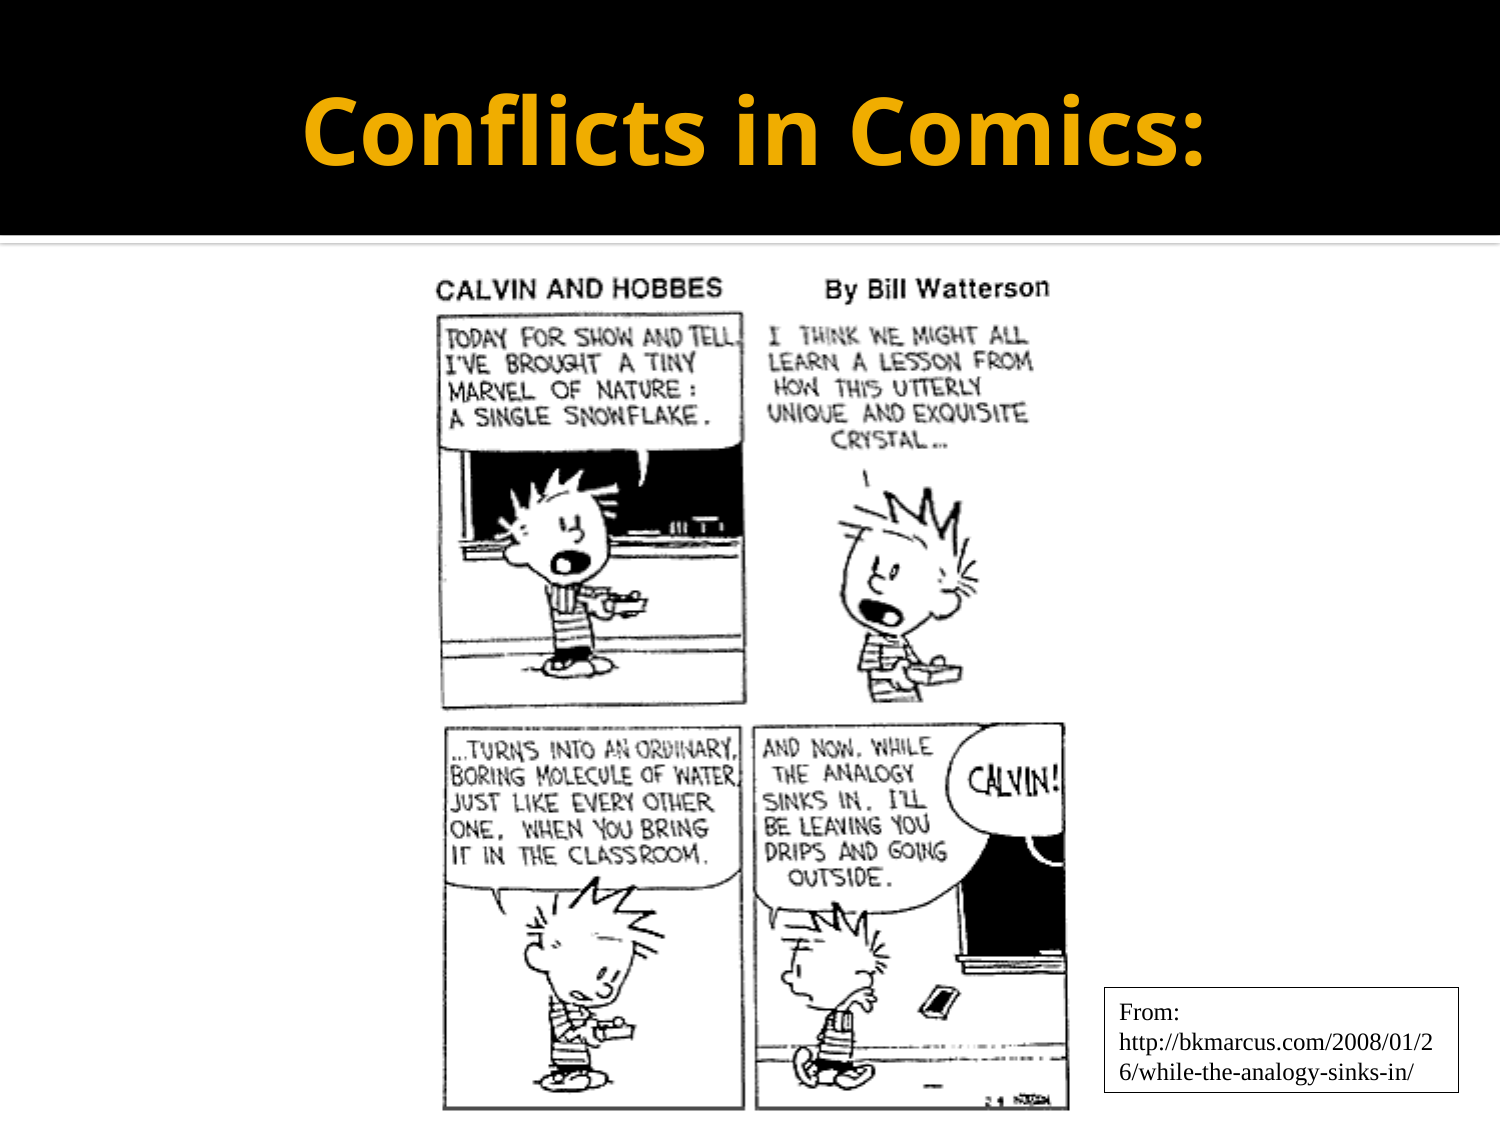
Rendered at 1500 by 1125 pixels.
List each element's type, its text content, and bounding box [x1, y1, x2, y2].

picture [429, 255, 1080, 1125]
title Conflicts in Comics: [75, 24, 1425, 231]
text_box From: http://bkmarcus.com/2008/01/26/while-the-analogy-sinks-in/ [1104, 987, 1459, 1093]
